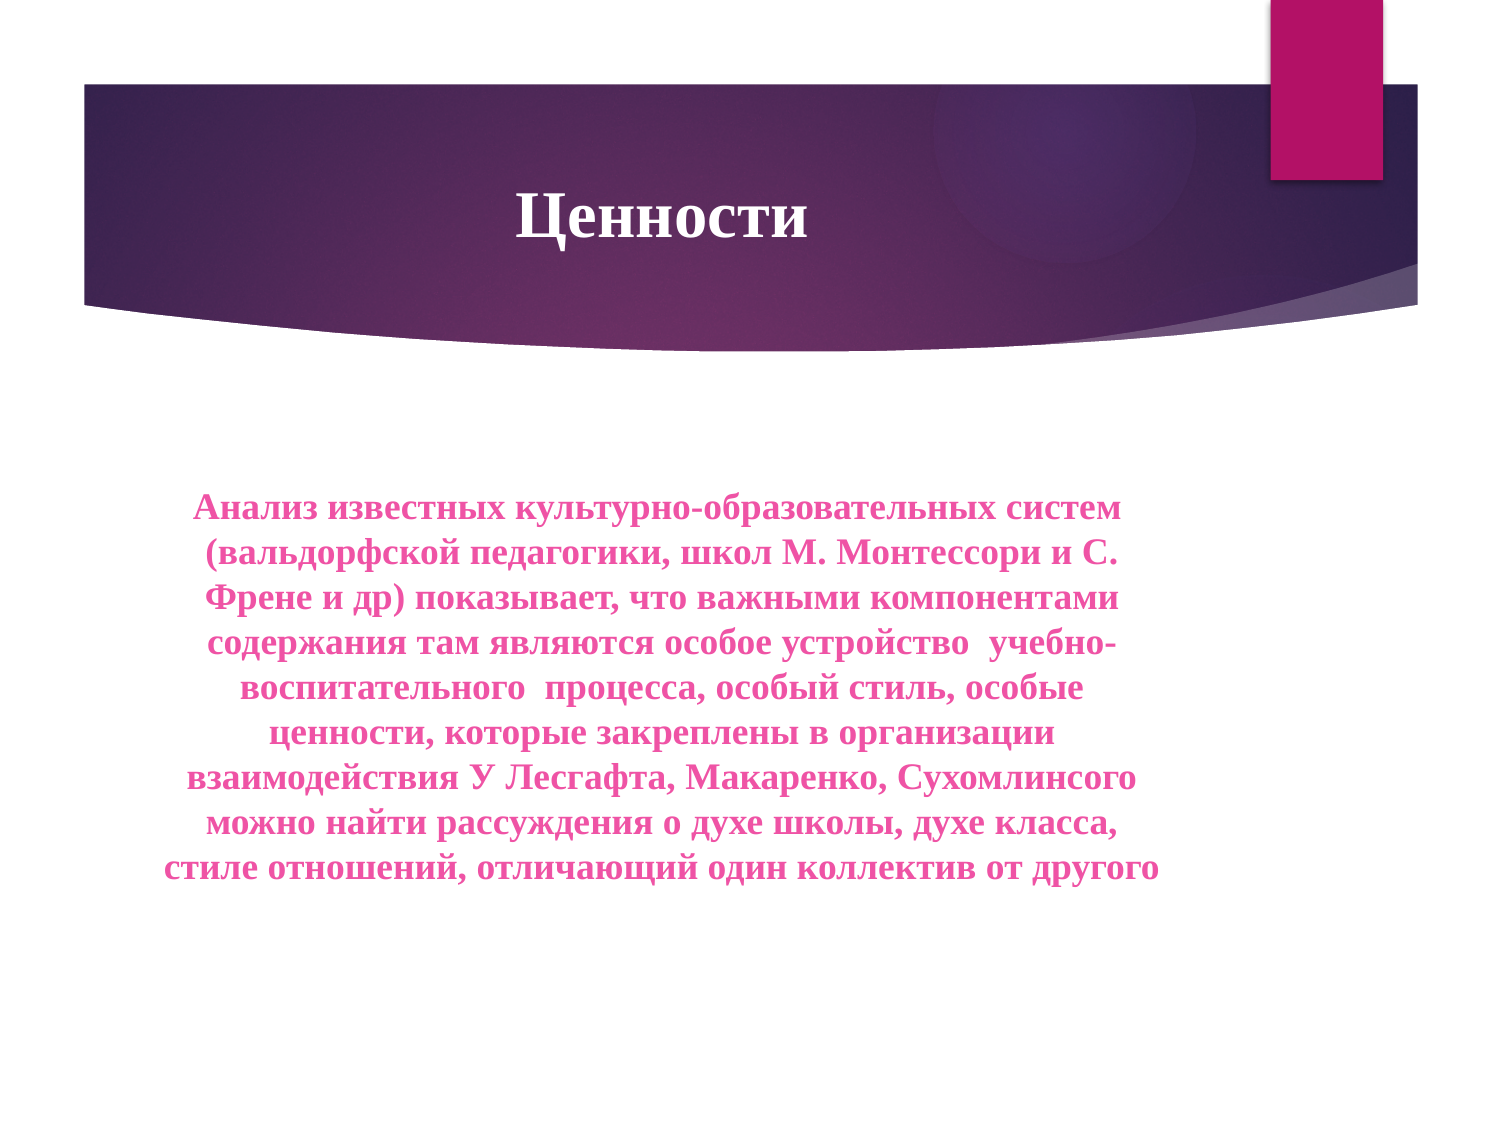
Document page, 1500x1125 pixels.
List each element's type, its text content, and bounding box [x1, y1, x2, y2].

title Ценности [142, 152, 1183, 269]
list Анализ известных культурно-образовательных систем (вальдорфской педагогики, школ М. Монтессори и С. Френе и др) показывает, что важными компонентами содержания там являются особое устройство учебно-воспитательного процесса, особый стиль, особые ценности, которые закреплены в организации взаимодействия У Лесгафта, Макаренко, Сухомлинсого можно найти рассуждения о духе школы, духе класса, стиле отношений, отличающий один коллектив от другого [141, 408, 1183, 988]
